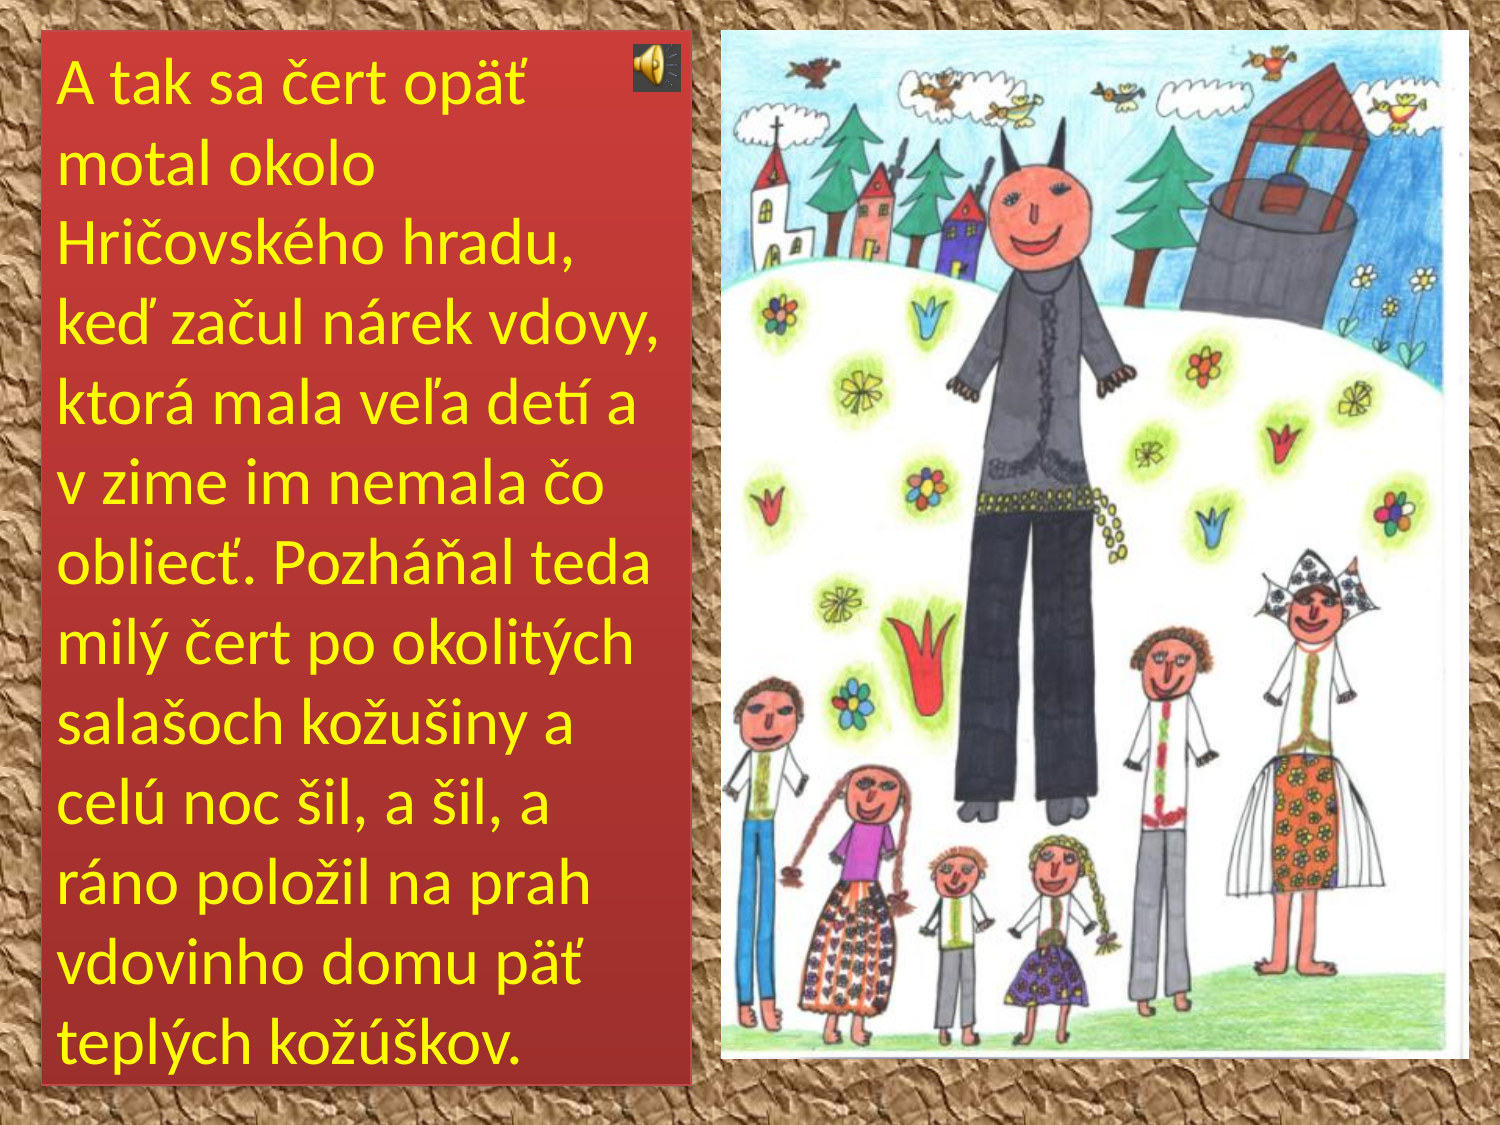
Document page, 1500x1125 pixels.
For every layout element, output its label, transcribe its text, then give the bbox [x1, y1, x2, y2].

picture [0, 0, 1500, 1125]
text_box A tak sa čert opäť motal okolo Hričovského hradu, keď začul nárek vdovy, ktorá mala veľa detí a v zime im nemala čo obliecť. Pozháňal teda milý čert po okolitých salašoch kožušiny a celú noc šil, a šil, a ráno položil na prah vdovinho domu päť teplých kožúškov. [41, 30, 692, 1086]
